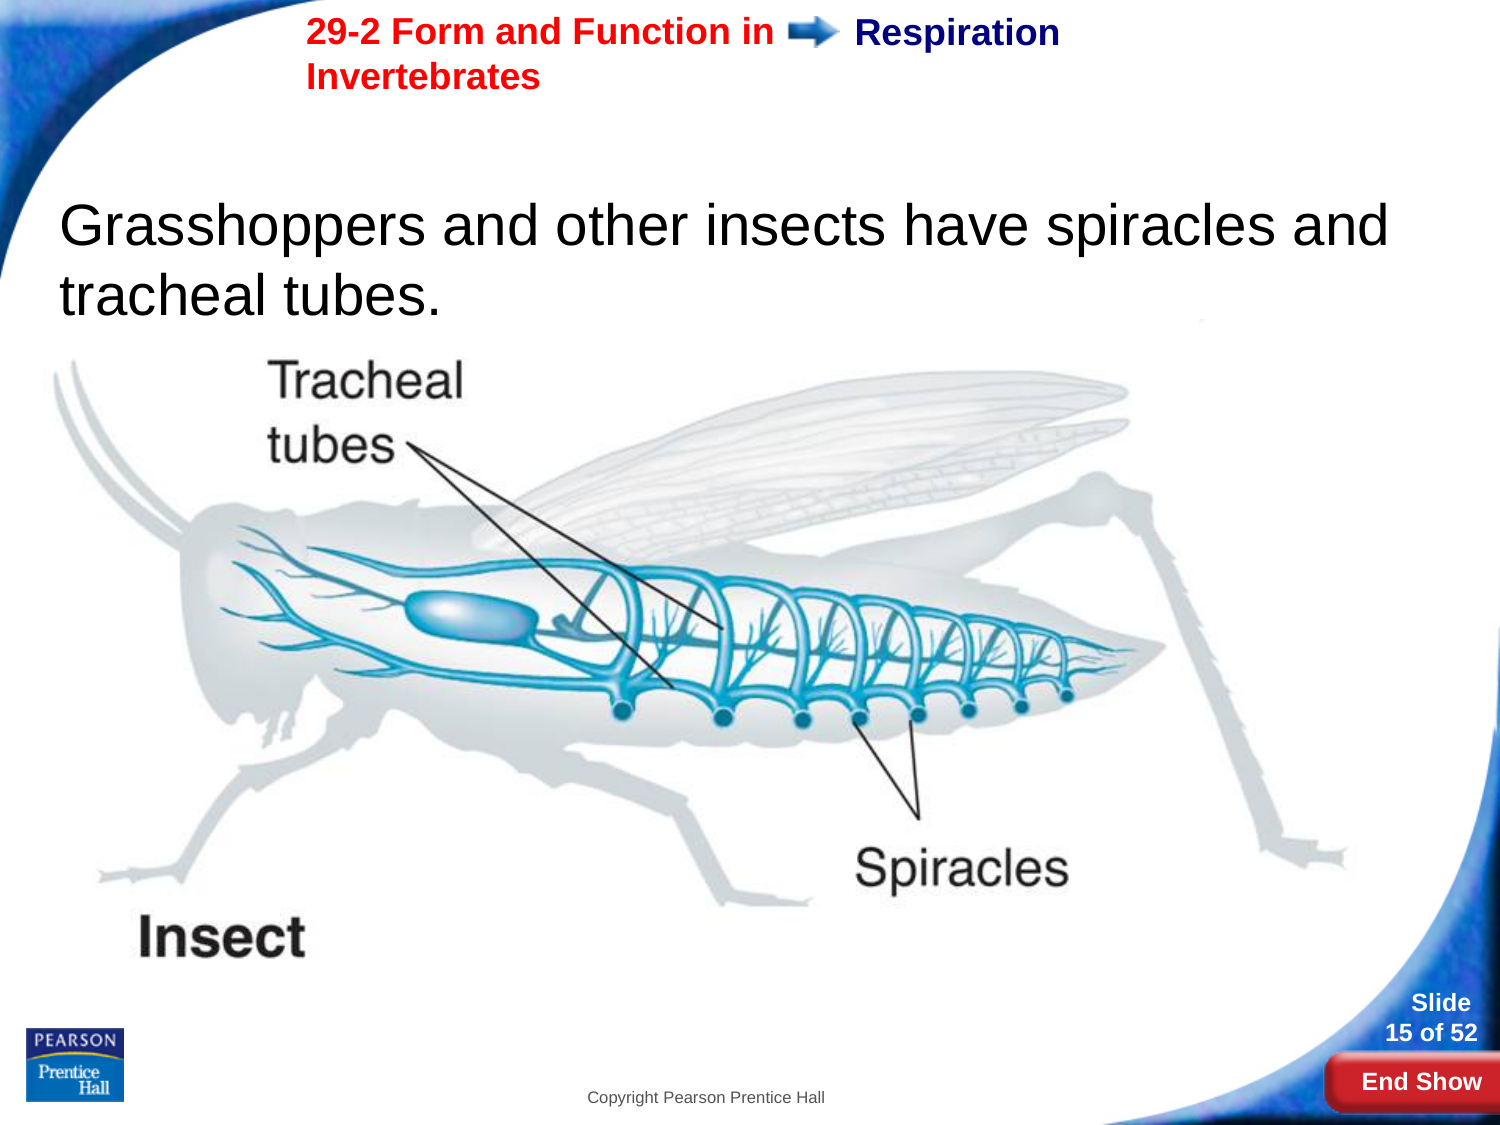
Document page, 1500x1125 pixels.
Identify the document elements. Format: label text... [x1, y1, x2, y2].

footer Copyright Pearson Prentice Hall [468, 1078, 945, 1105]
title Respiration [839, 0, 1500, 76]
list Grasshoppers and other insects have spiracles and tracheal tubes. [44, 179, 1463, 976]
picture [0, 0, 1500, 1125]
